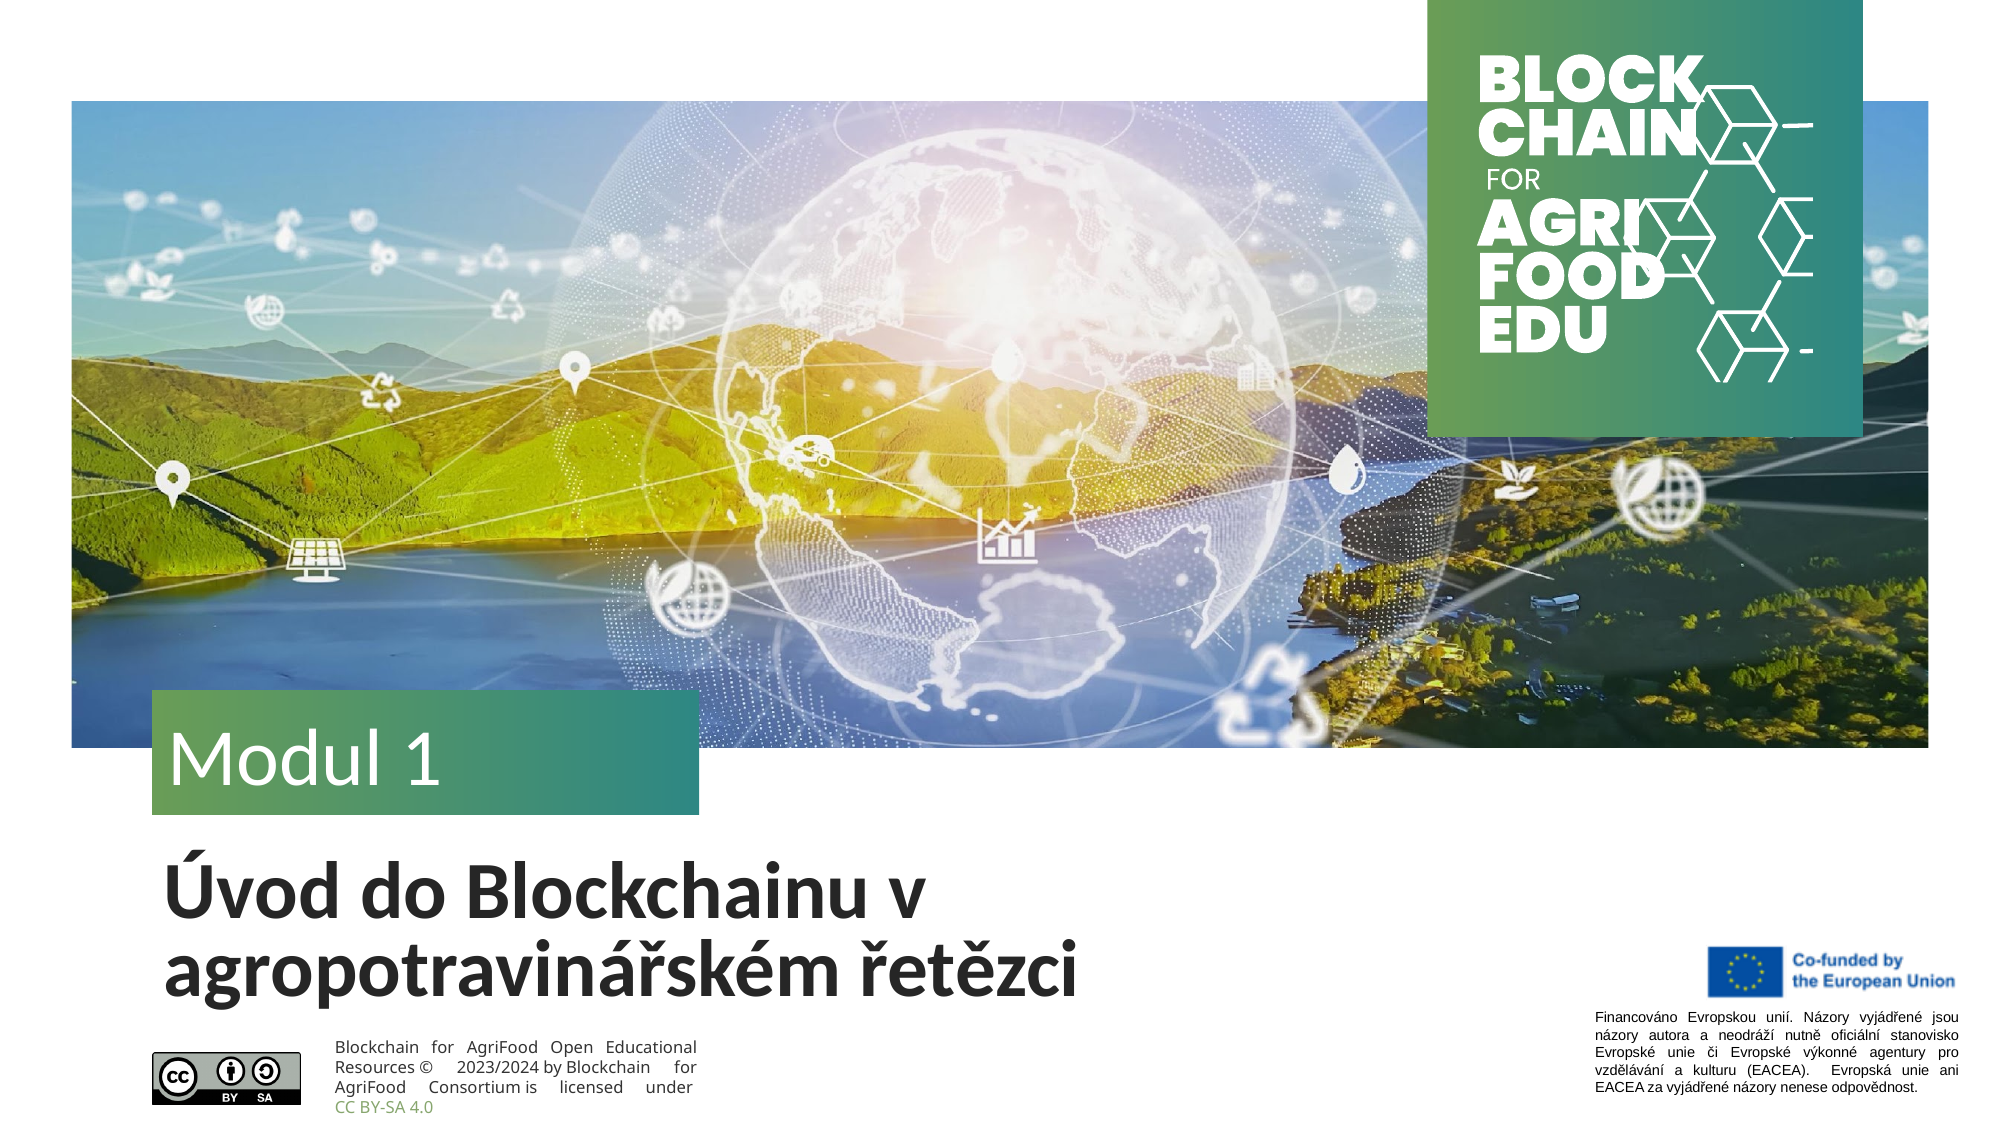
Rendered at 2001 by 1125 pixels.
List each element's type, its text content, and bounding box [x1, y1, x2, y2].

picture [1704, 944, 1974, 1002]
text_box Financováno Evropskou unií. Názory vyjádřené jsou názory autora a neodráží nutně oficiální stanovisko Evropské unie či Evropské výkonné agentury pro vzdělávání a kulturu (EACEA). Evropská unie ani EACEA za vyjádřené názory nenese odpovědnost. [1580, 1000, 1974, 1104]
list Modul 1 [152, 759, 700, 815]
picture [71, 101, 1929, 748]
text_box Blockchain for AgriFood Open Educational Resources © 2023/2024 by Blockchain for AgriFood Consortium is licensed under CC BY-SA 4.0 [319, 1029, 713, 1125]
text_box [1427, 0, 1863, 101]
picture [151, 1052, 301, 1105]
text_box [1476, 54, 1814, 383]
list Úvod do Blockchainu v agropotravinářském řetězci [149, 848, 1565, 1019]
